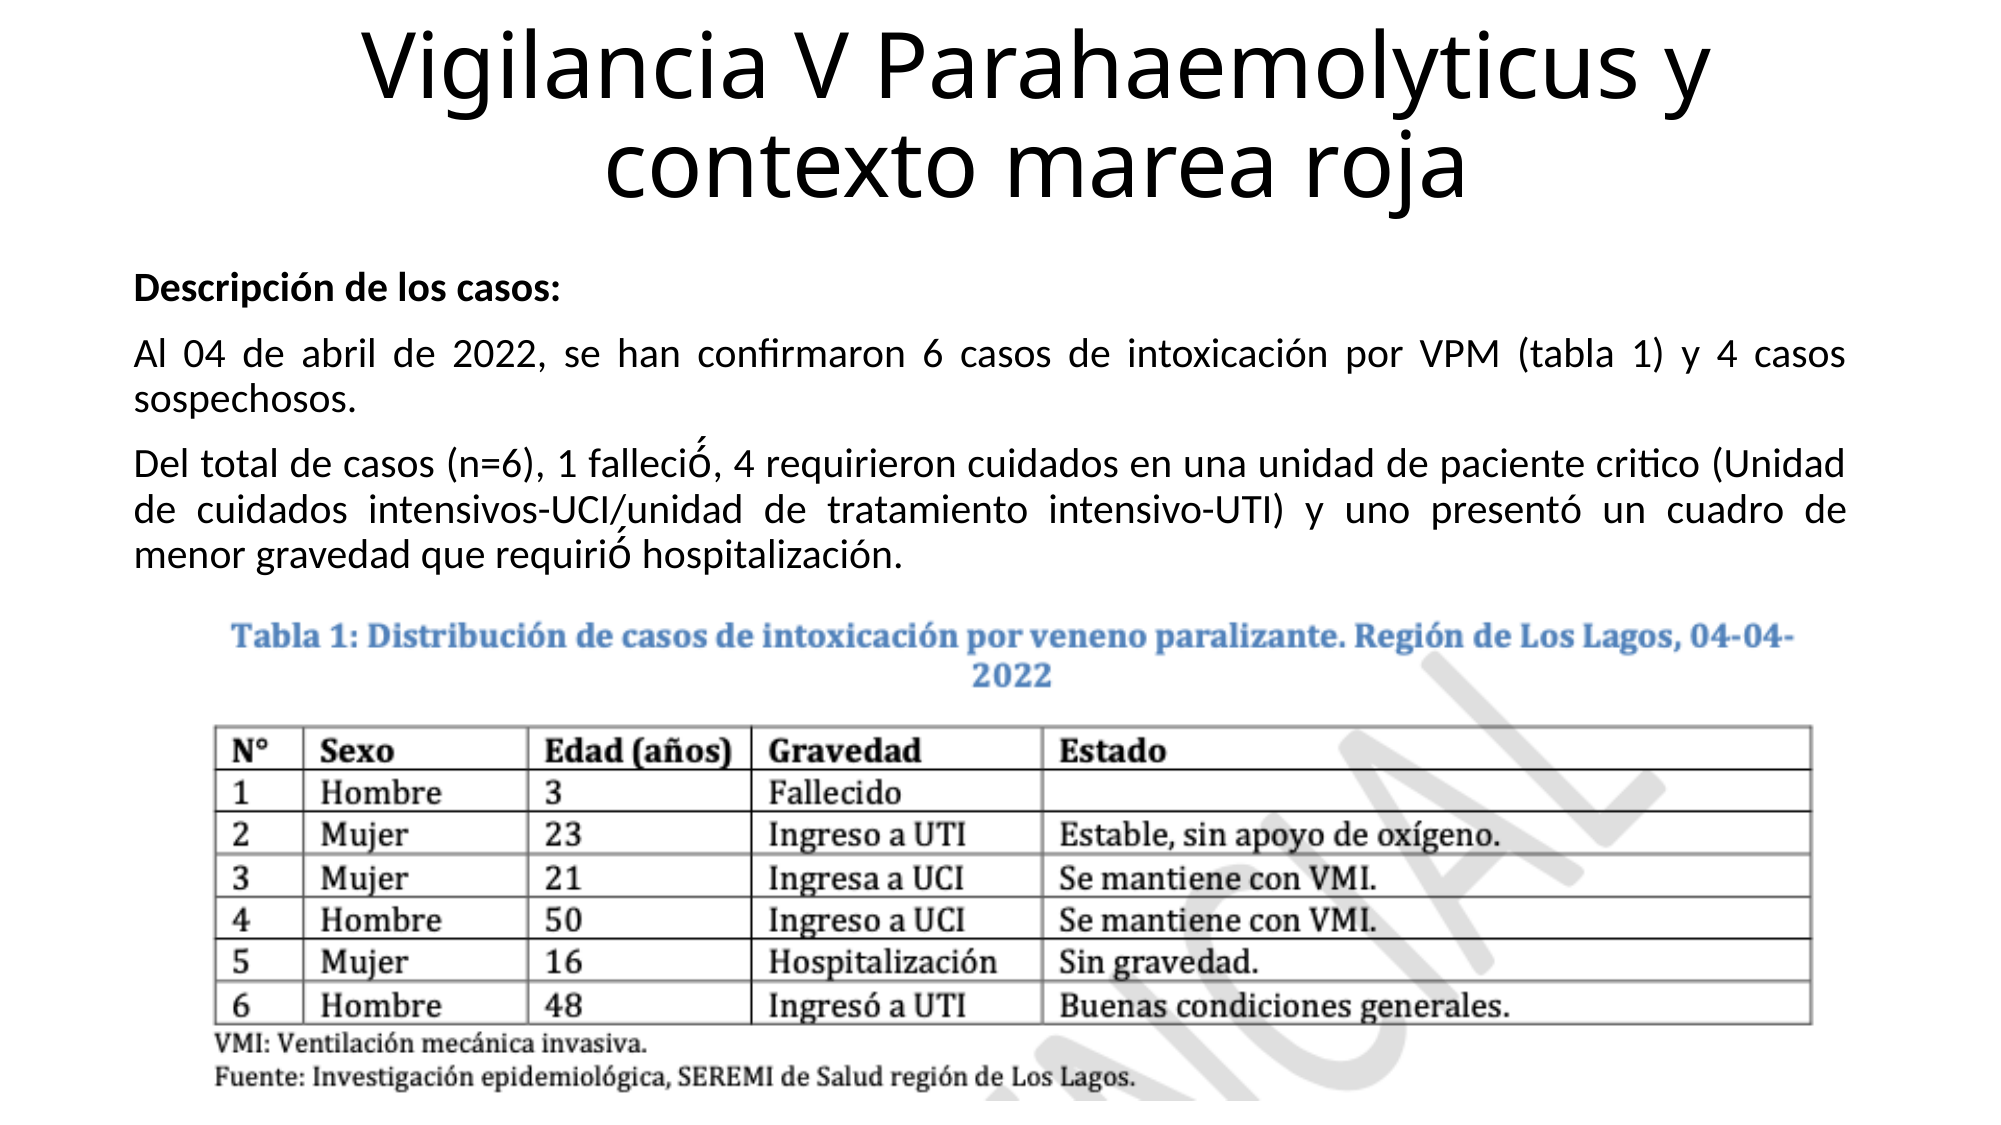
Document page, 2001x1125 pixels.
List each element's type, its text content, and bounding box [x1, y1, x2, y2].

text_box Vigilancia V Parahaemolyticus y contexto marea roja [174, 9, 1900, 227]
list Descripción de los casos: Al 04 de abril de 2022, se han confirmaron 6 casos de intoxicación por VPM (tabla 1) y 4 casos sospechosos. Del total de casos (n=6), 1 falleció́, 4 requirieron cuidados en una unidad de paciente critico (Unidad de cuidados intensivos-UCI/unidad de tratamiento intensivo-UTI) y uno presentó un cuadro de menor gravedad que requirió́ hospitalización. [118, 257, 1863, 634]
picture [184, 602, 1816, 1101]
